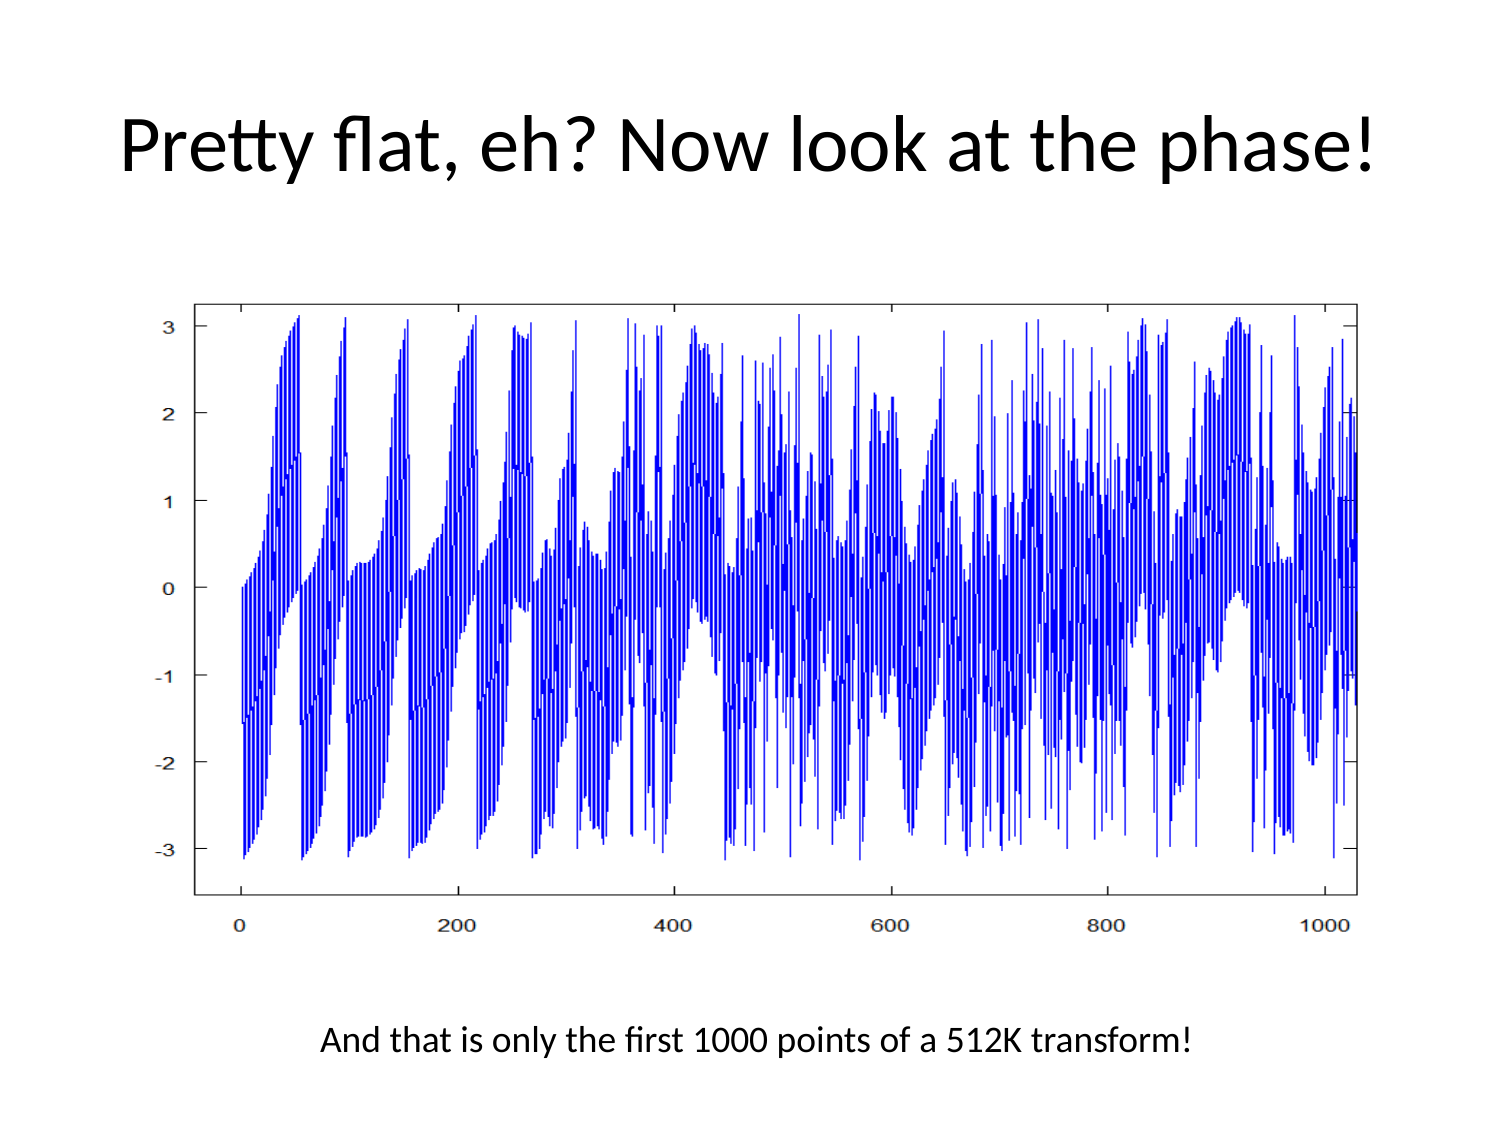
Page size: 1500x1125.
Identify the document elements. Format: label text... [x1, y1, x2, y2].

title Pretty flat, eh? Now look at the phase! [75, 45, 1425, 233]
text_box And that is only the first 1000 points of a 512K transform! [305, 1007, 1209, 1067]
picture [0, 249, 1500, 976]
